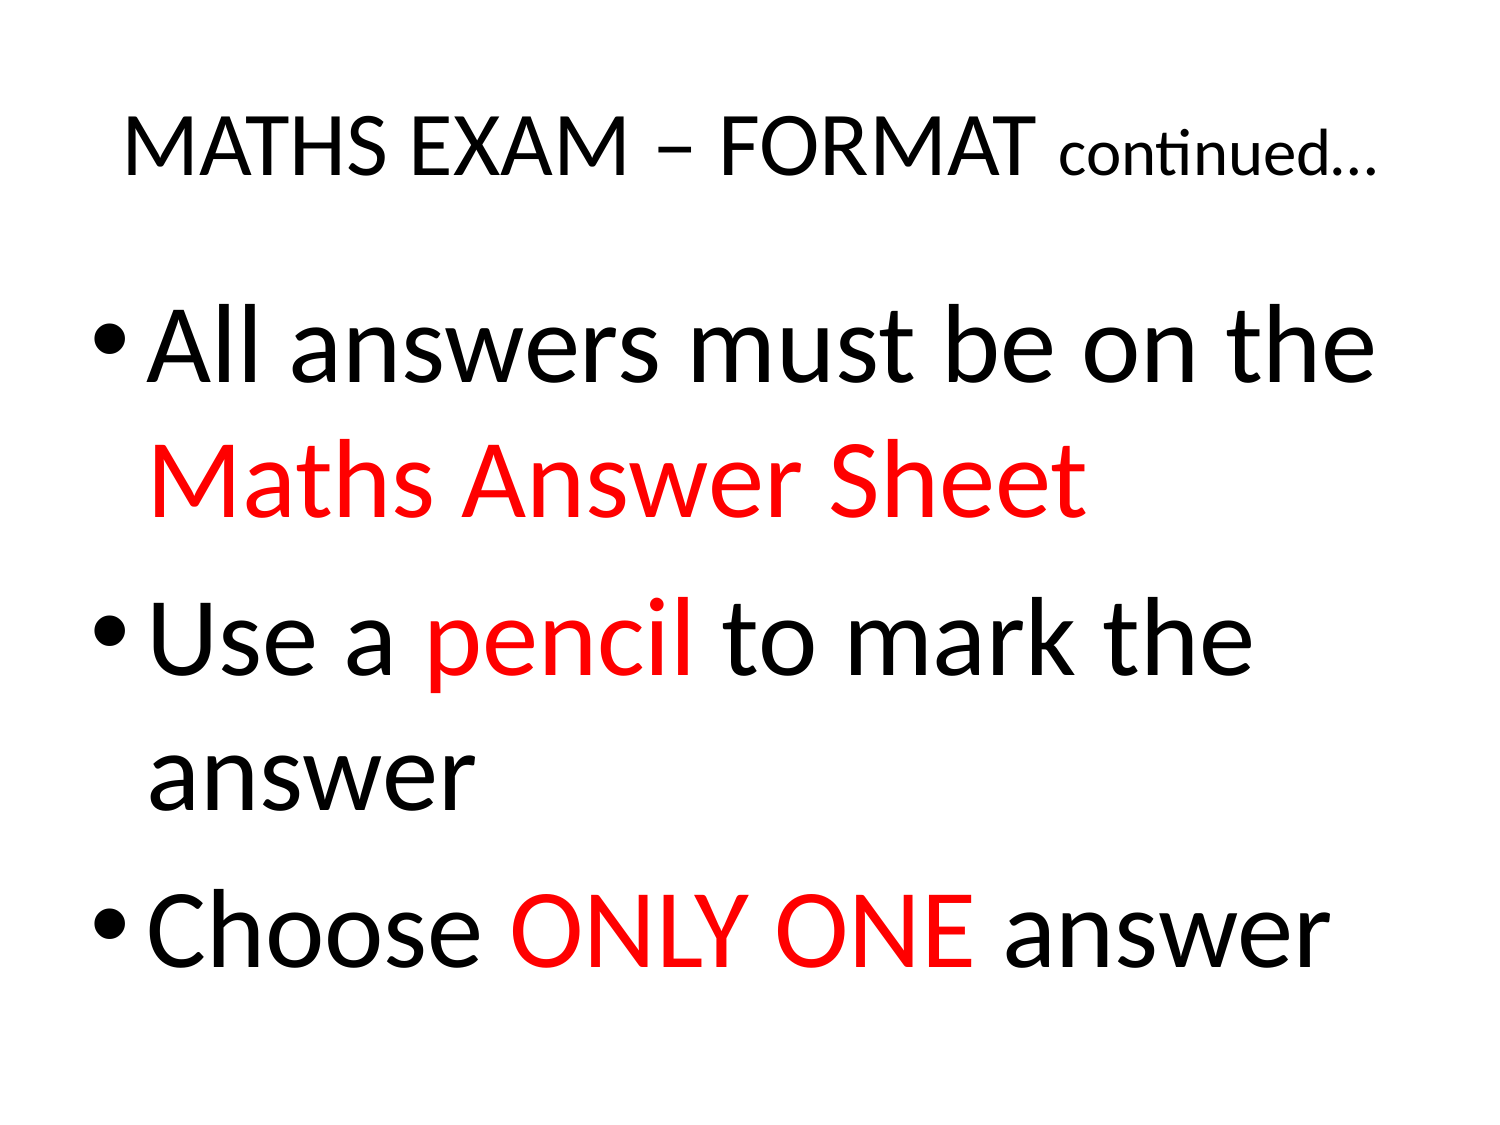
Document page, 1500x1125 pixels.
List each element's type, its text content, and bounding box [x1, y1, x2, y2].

list All answers must be on the Maths Answer Sheet Use a pencil to mark the answer Choose ONLY ONE answer [75, 262, 1425, 1005]
title MATHS EXAM – FORMAT continued… [75, 45, 1425, 233]
